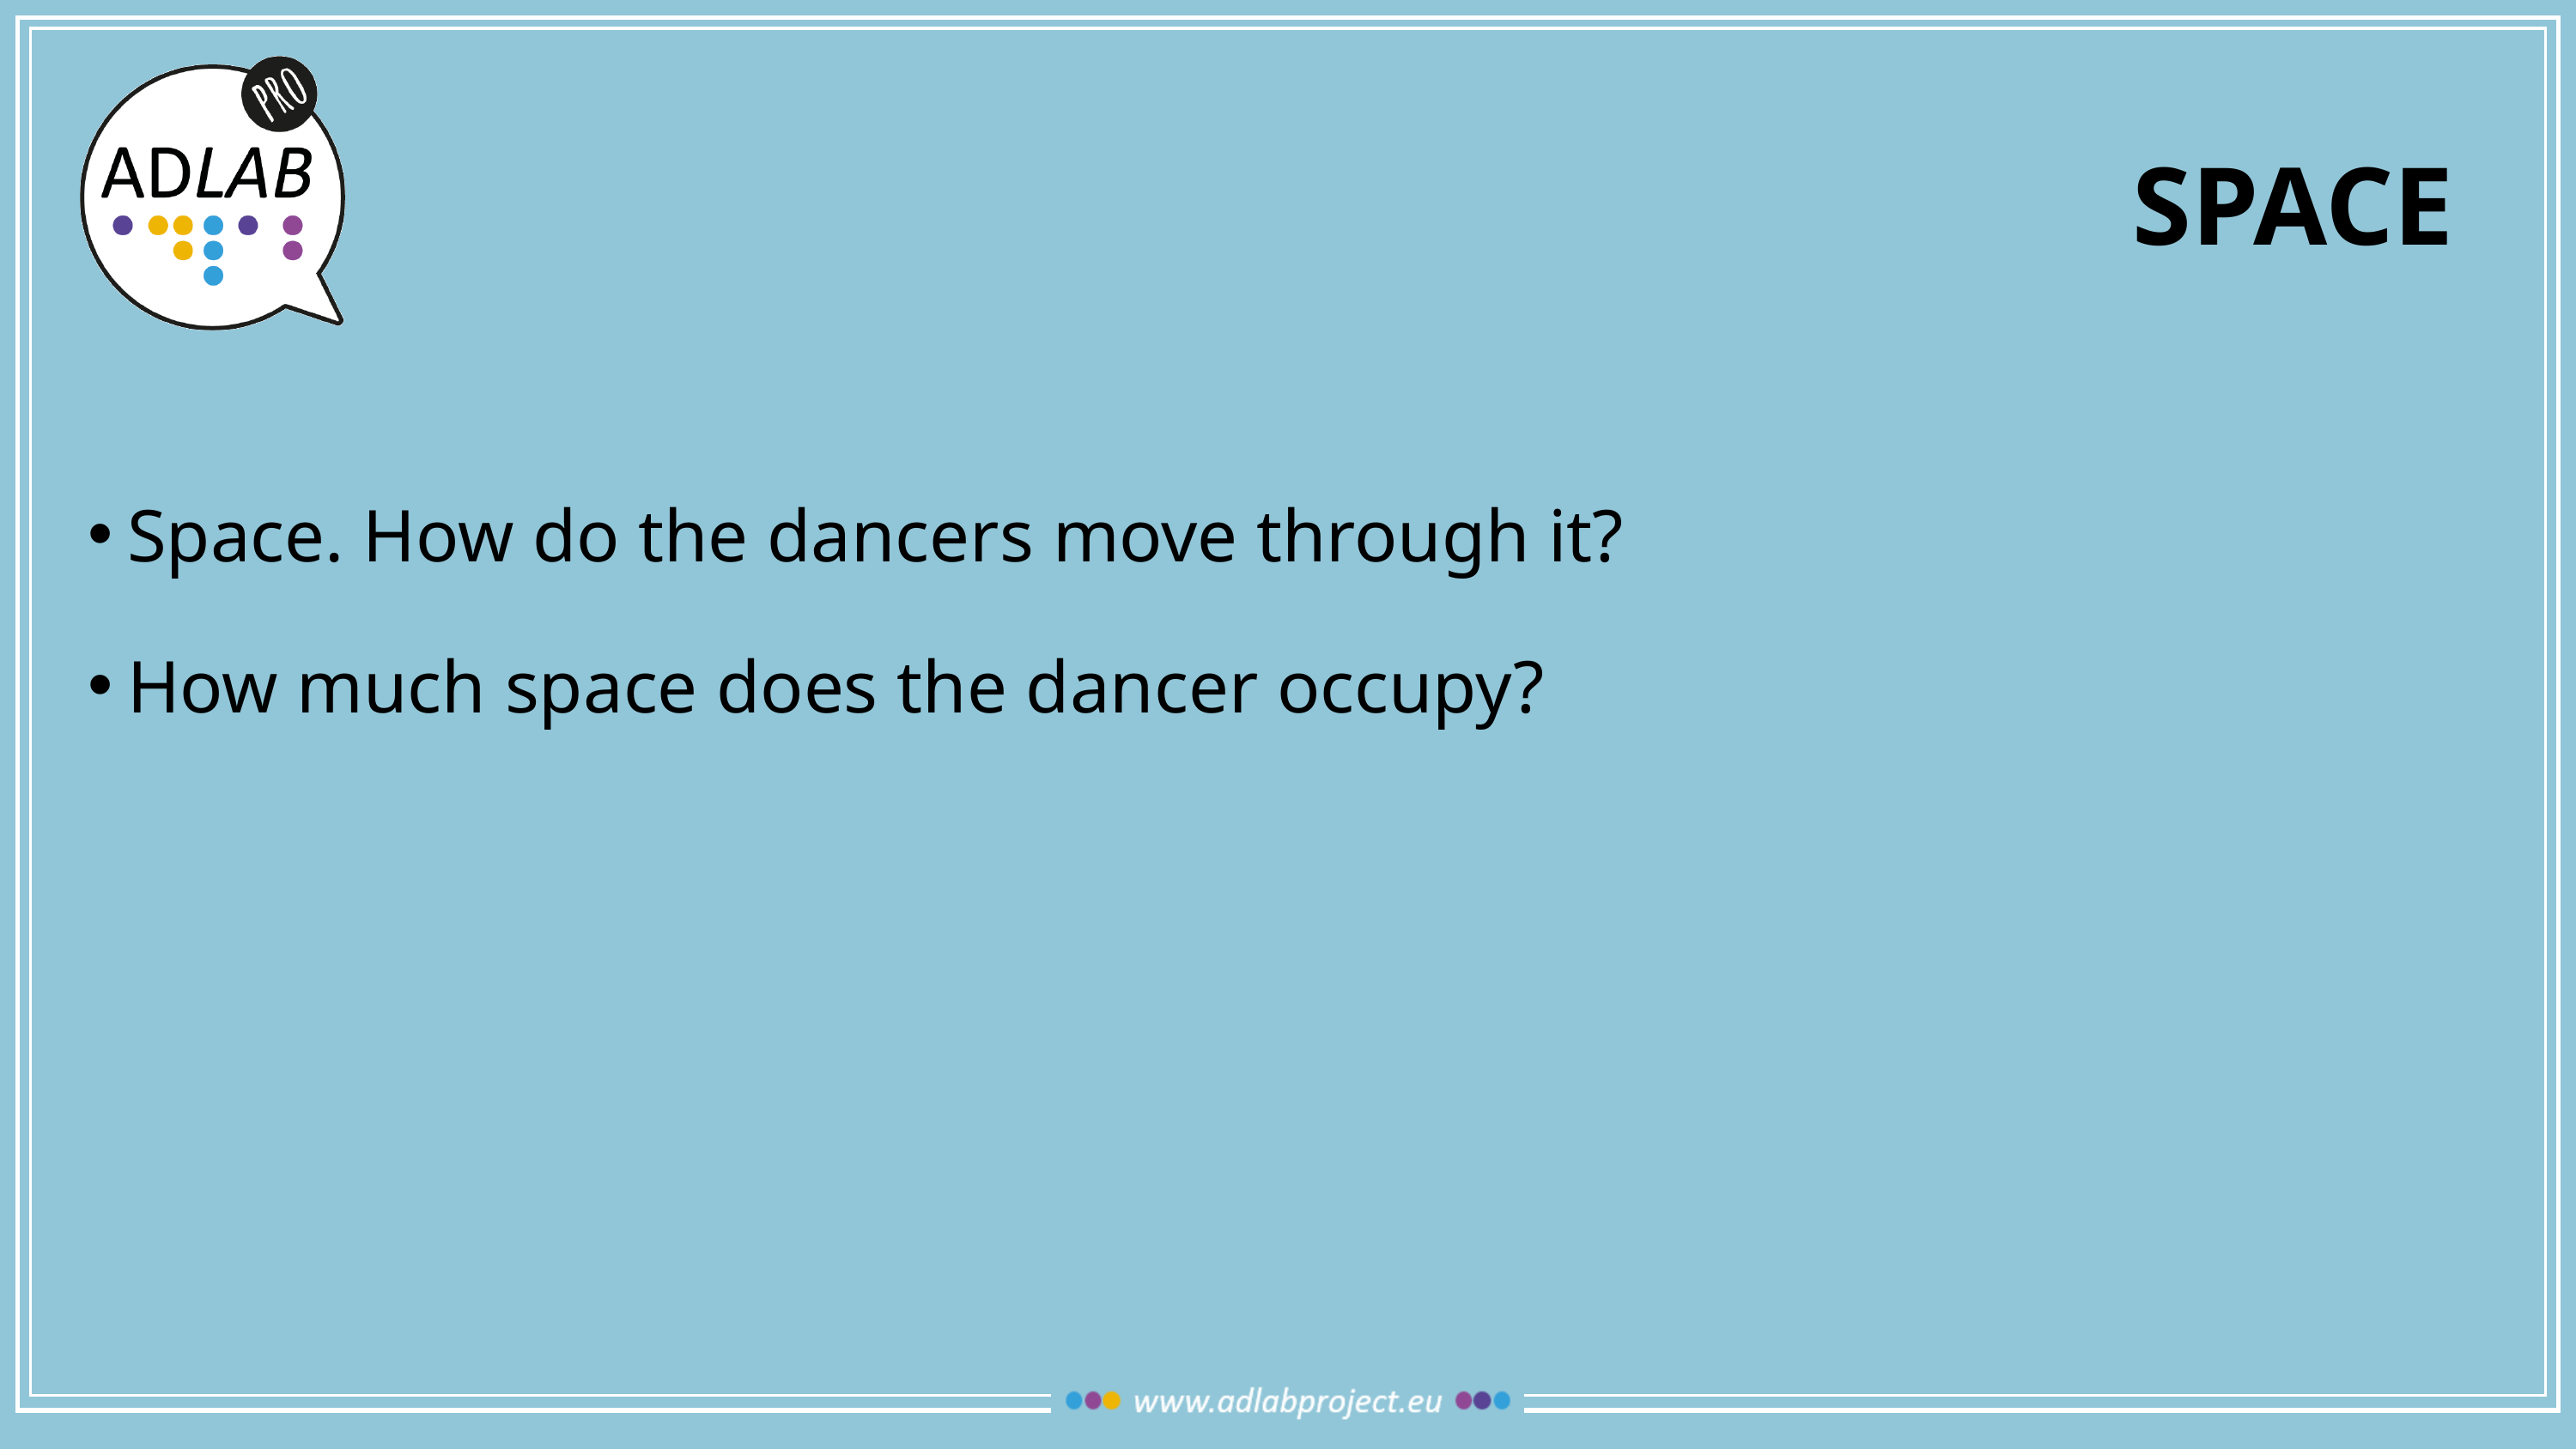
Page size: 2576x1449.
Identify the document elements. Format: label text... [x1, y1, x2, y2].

picture [72, 49, 353, 330]
picture [1051, 1378, 1524, 1429]
title space [384, 70, 2467, 351]
list Space. How do the dancers move through it? How much space does the dancer occupy? [75, 440, 2501, 1122]
